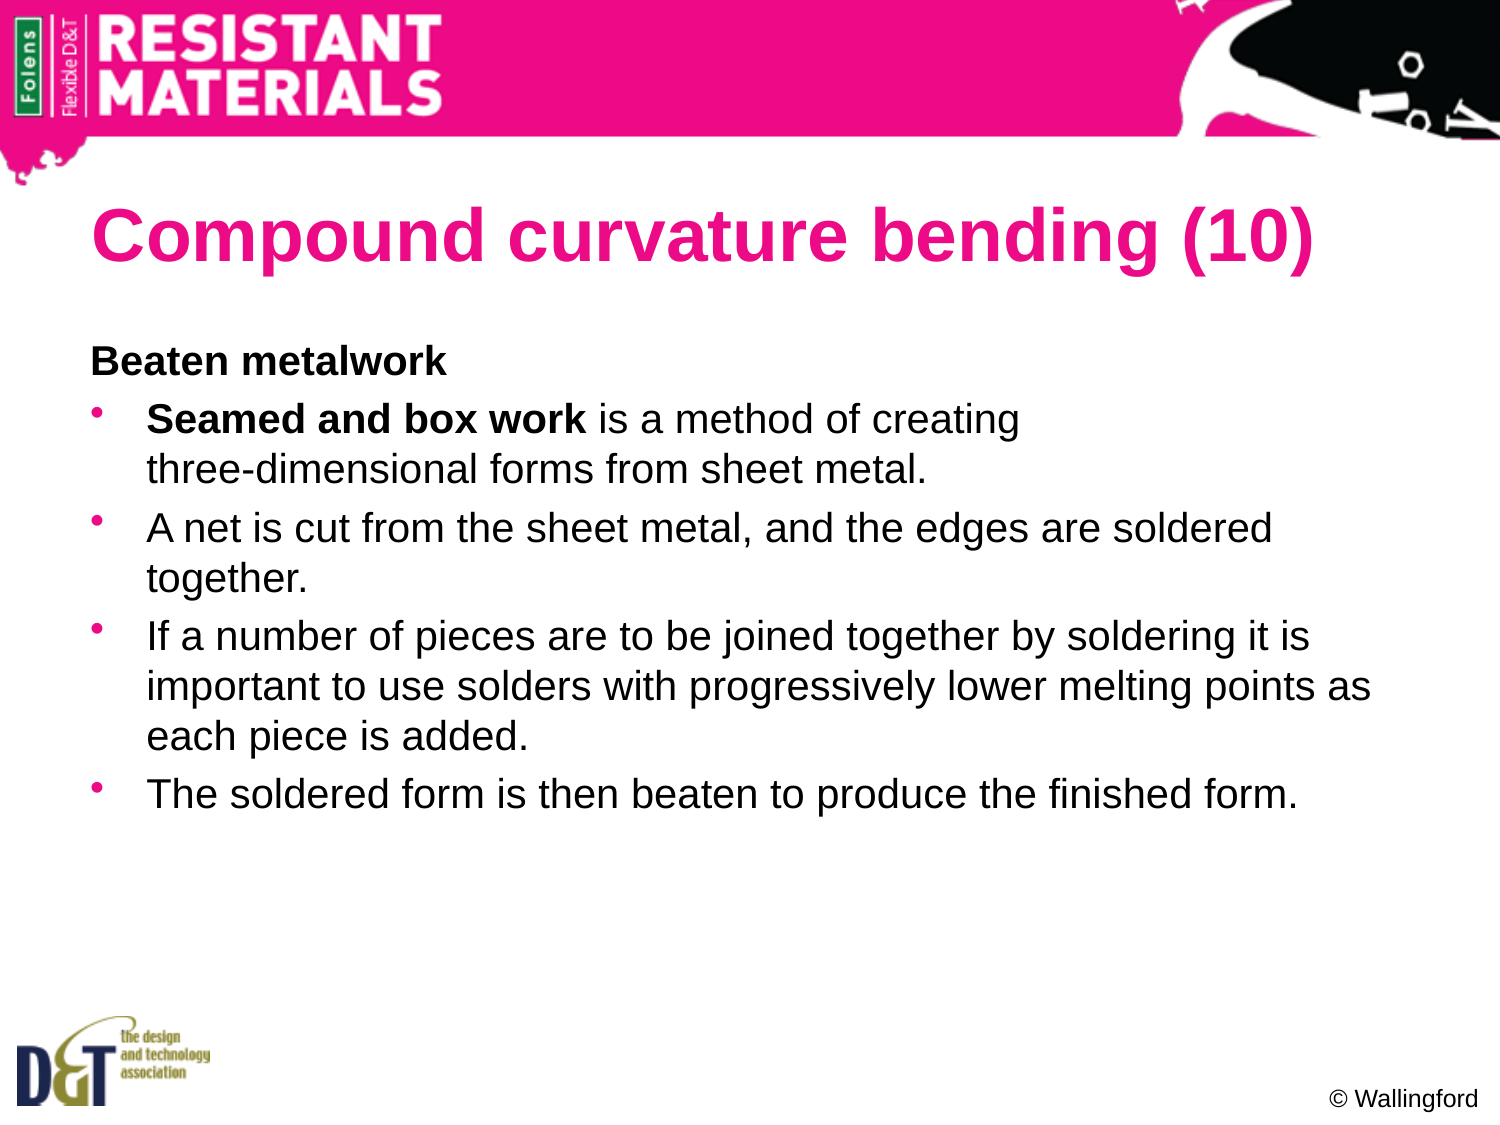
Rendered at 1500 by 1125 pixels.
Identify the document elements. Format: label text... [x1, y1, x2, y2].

text_box © Wallingford [1257, 1074, 1495, 1125]
title Compound curvature bending (10) [76, 160, 1427, 301]
list Beaten metalwork Seamed and box work is a method of creating three-dimensional forms from sheet metal. A net is cut from the sheet metal, and the edges are soldered together. If a number of pieces are to be joined together by soldering it is important to use solders with progressively lower melting points as each piece is added. The soldered form is then beaten to produce the finished form. [75, 326, 1425, 1005]
picture [0, 0, 1500, 1125]
